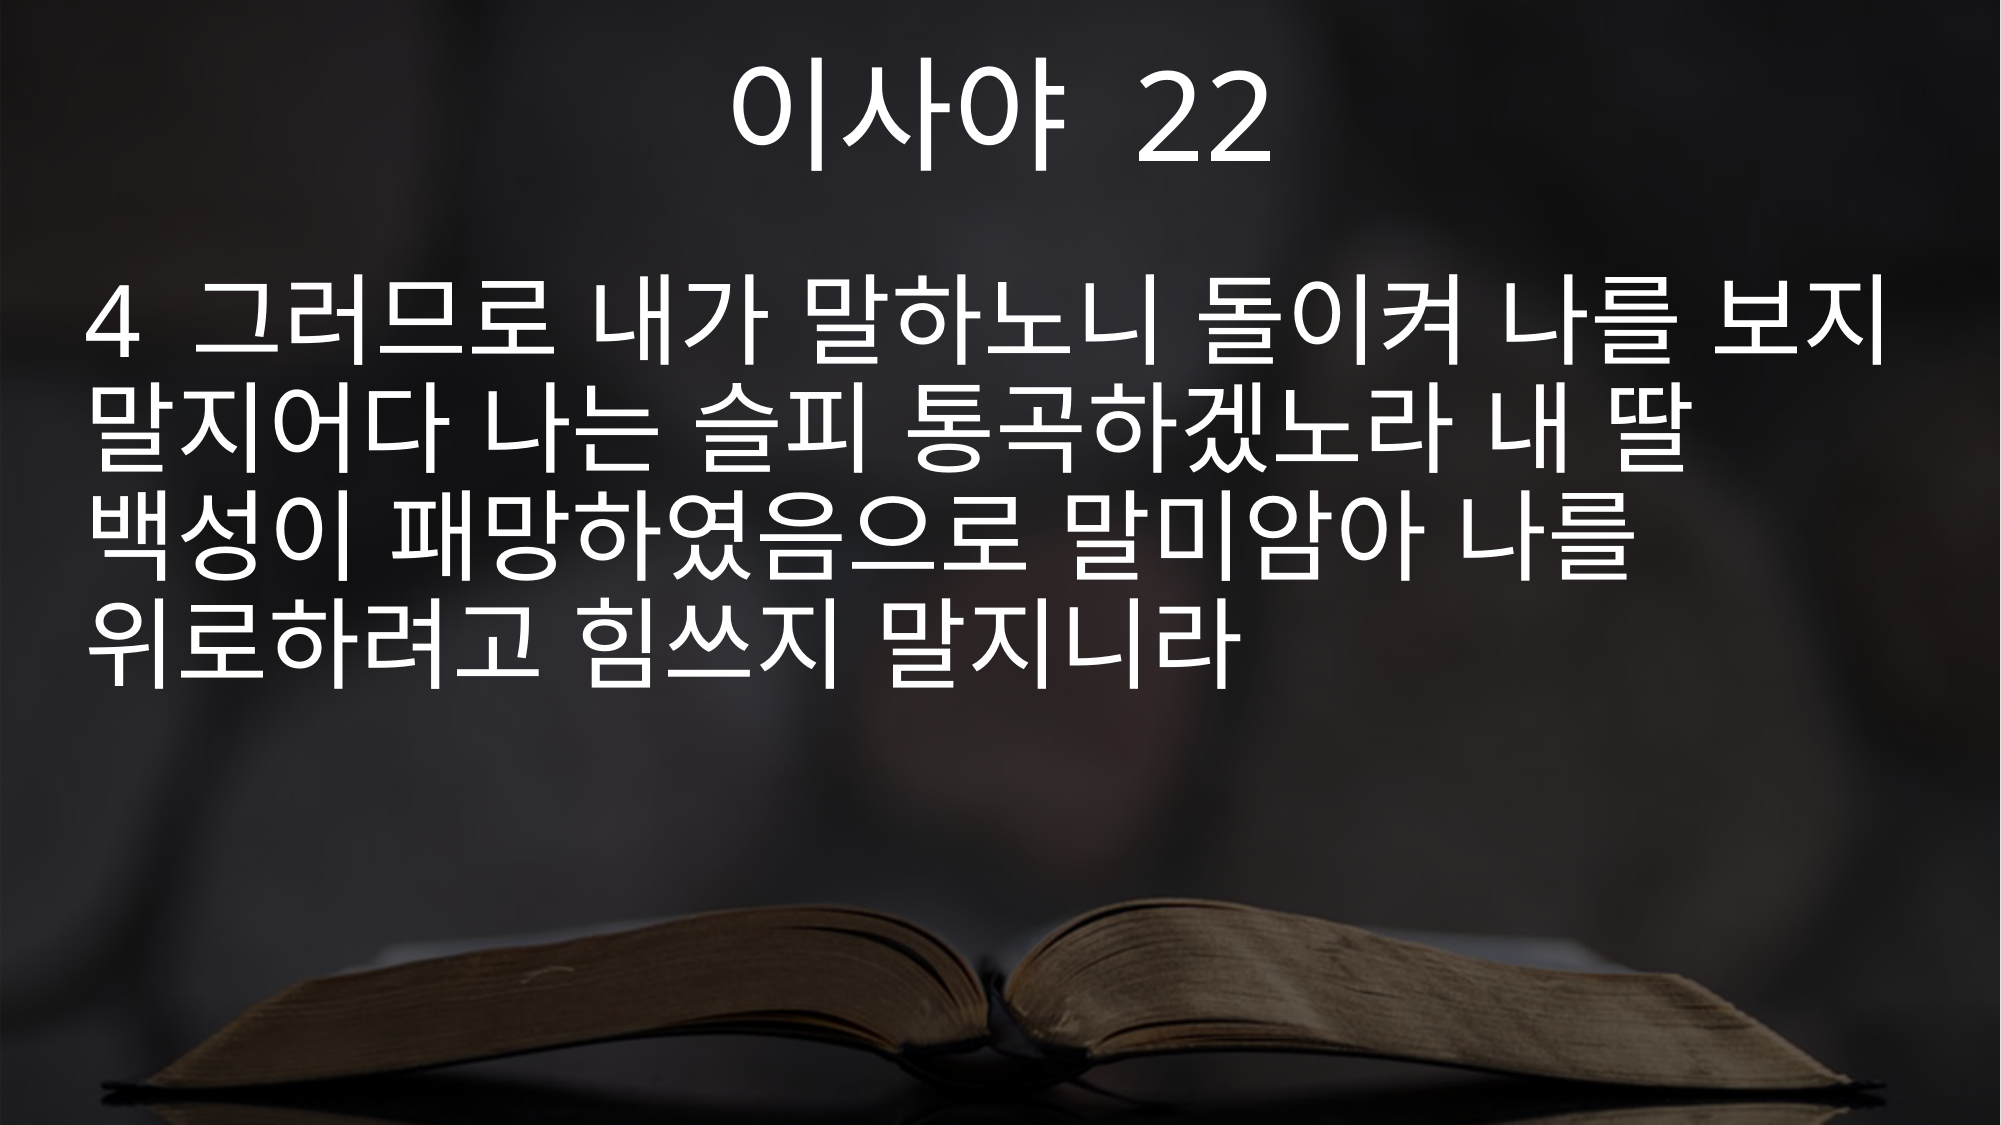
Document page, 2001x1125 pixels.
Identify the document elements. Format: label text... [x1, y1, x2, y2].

list 4 그러므로 내가 말하노니 돌이켜 나를 보지 말지어다 나는 슬피 통곡하겠노라 내 딸 백성이 패망하였음으로 말미암아 나를 위로하려고 힘쓰지 말지니라 [69, 263, 1953, 423]
picture [0, 0, 2001, 1125]
footer 이사야 22 [0, 32, 2000, 192]
